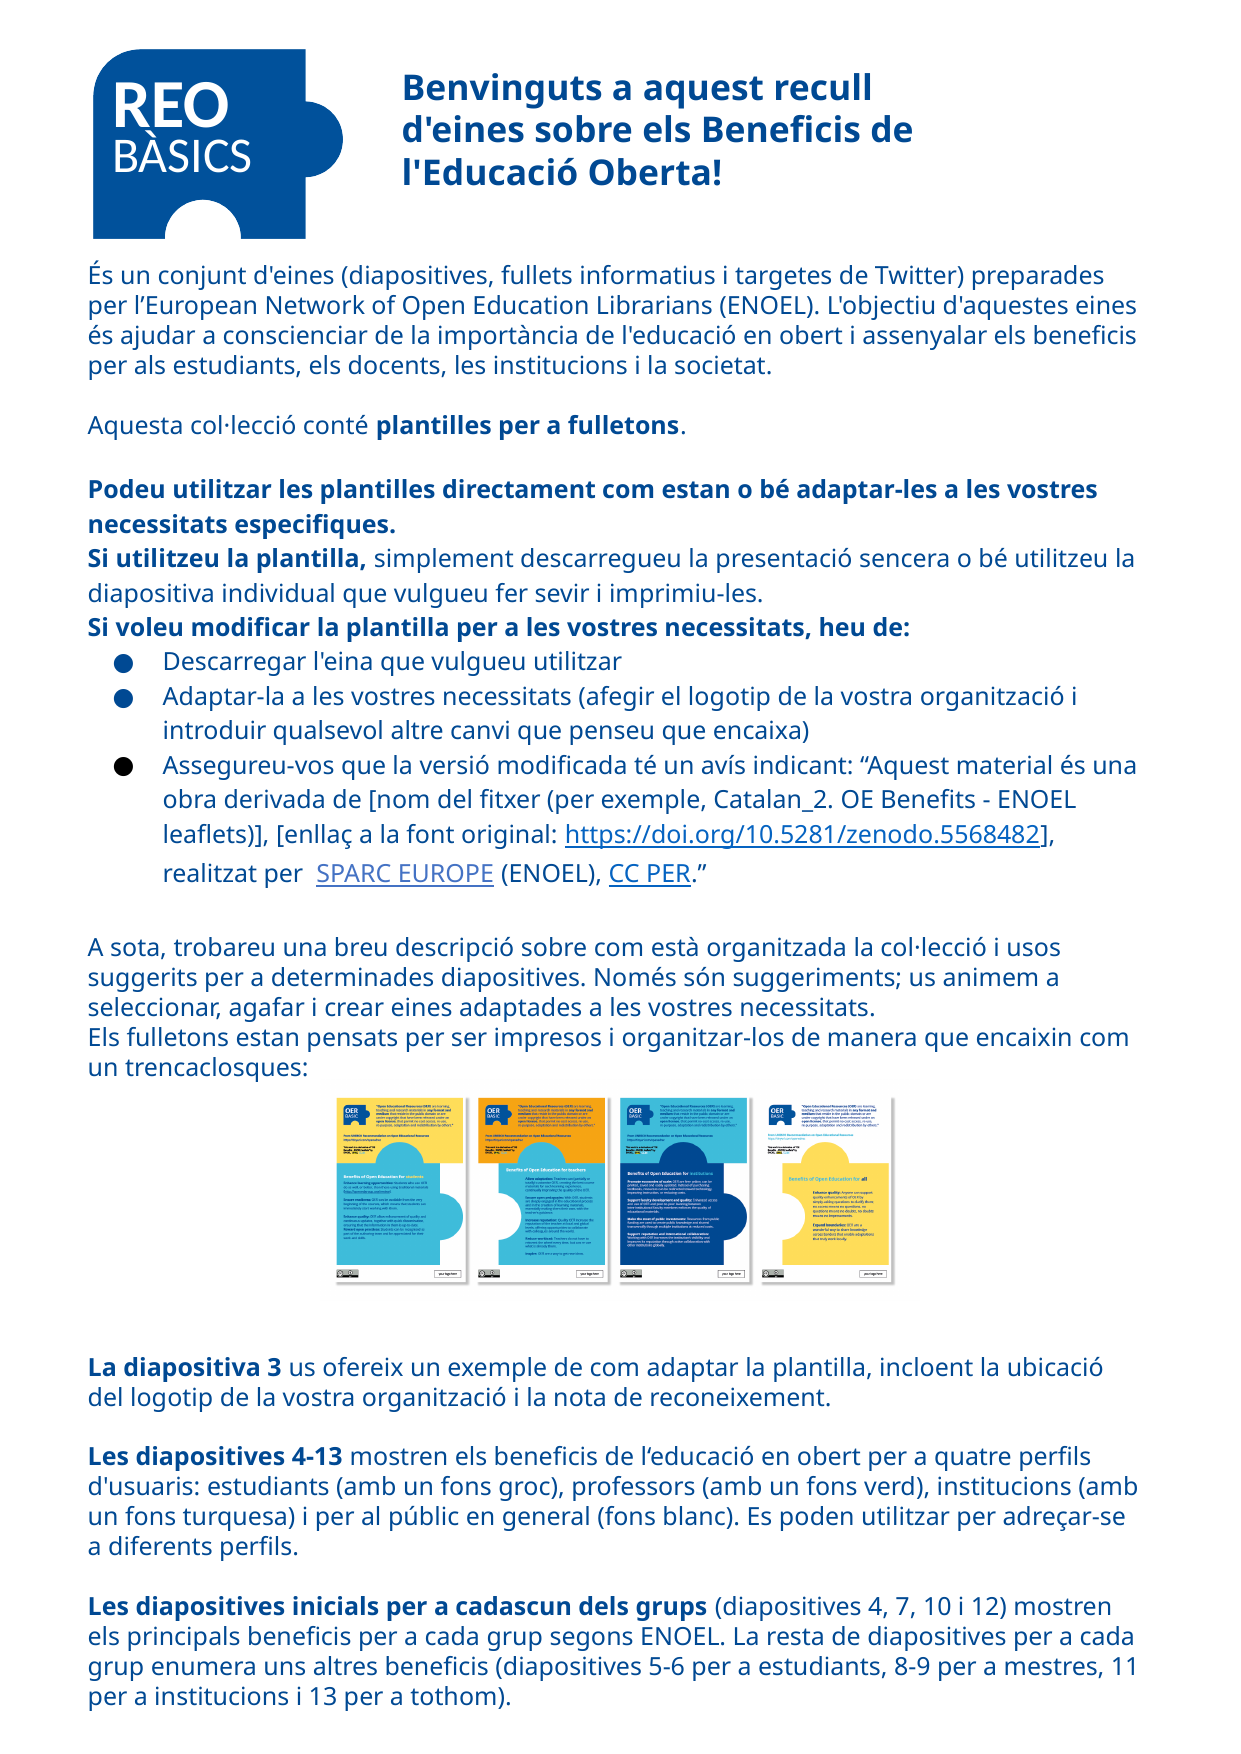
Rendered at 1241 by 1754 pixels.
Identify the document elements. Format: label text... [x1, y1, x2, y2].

picture [93, 49, 343, 240]
picture [320, 1079, 920, 1301]
text_box És un conjunt d'eines (diapositives, fullets informatius i targetes de Twitter) preparades per l’European Network of Open Education Librarians (ENOEL). L'objectiu d'aquestes eines és ajudar a conscienciar de la importància de l'educació en obert i assenyalar els beneficis per als estudiants, els docents, les institucions i la societat. Aquesta col·lecció conté plantilles per a fulletons. Podeu utilitzar les plantilles directament com estan o bé adaptar-les a les vostres necessitats especifiques. Si utilitzeu la plantilla, simplement descarregueu la presentació sencera o bé utilitzeu la diapositiva individual que vulgueu fer sevir i imprimiu-les. Si voleu modificar la plantilla per a les vostres necessitats, heu de: Descarregar l'eina que vulgueu utilitzar Adaptar-la a les vostres necessitats (afegir el logotip de la vostra organització i introduir qualsevol altre canvi que penseu que encaixa) Assegureu-vos que la versió modificada té un avís indicant: “Aquest material és una obra derivada de [nom del fitxer (per exemple, Catalan_2. OE Benefits - ENOEL leaflets)], [enllaç a la font original: https://doi.org/10.5281/zenodo.5568482], realitzat per SPARC EUROPE (ENOEL), CC PER.” A sota, trobareu una breu descripció sobre com està organitzada la col·lecció i usos suggerits per a determinades diapositives. Només són suggeriments; us animem a seleccionar, agafar i crear eines adaptades a les vostres necessitats. Els fulletons estan pensats per ser impresos i organitzar-los de manera que encaixin com un trencaclosques: La diapositiva 3 us ofereix un exemple de com adaptar la plantilla, incloent la ubicació del logotip de la vostra organització i la nota de reconeixement. Les diapositives 4-13 mostren els beneficis de l‘educació en obert per a quatre perfils d'usuaris: estudiants (amb un fons groc), professors (amb un fons verd), institucions (amb un fons turquesa) i per al públic en general (fons blanc). Es poden utilitzar per adreçar-se a diferents perfils. Les diapositives inicials per a cadascun dels grups (diapositives 4, 7, 10 i 12) mostren els principals beneficis per a cada grup segons ENOEL. La resta de diapositives per a cada grup enumera uns altres beneficis (diapositives 5-6 per a estudiants, 8-9 per a mestres, 11 per a institucions i 13 per a tothom). [72, 244, 1163, 1726]
text_box Benvinguts a aquest recull d'eines sobre els Beneficis de l'Educació Oberta! [386, 49, 965, 208]
